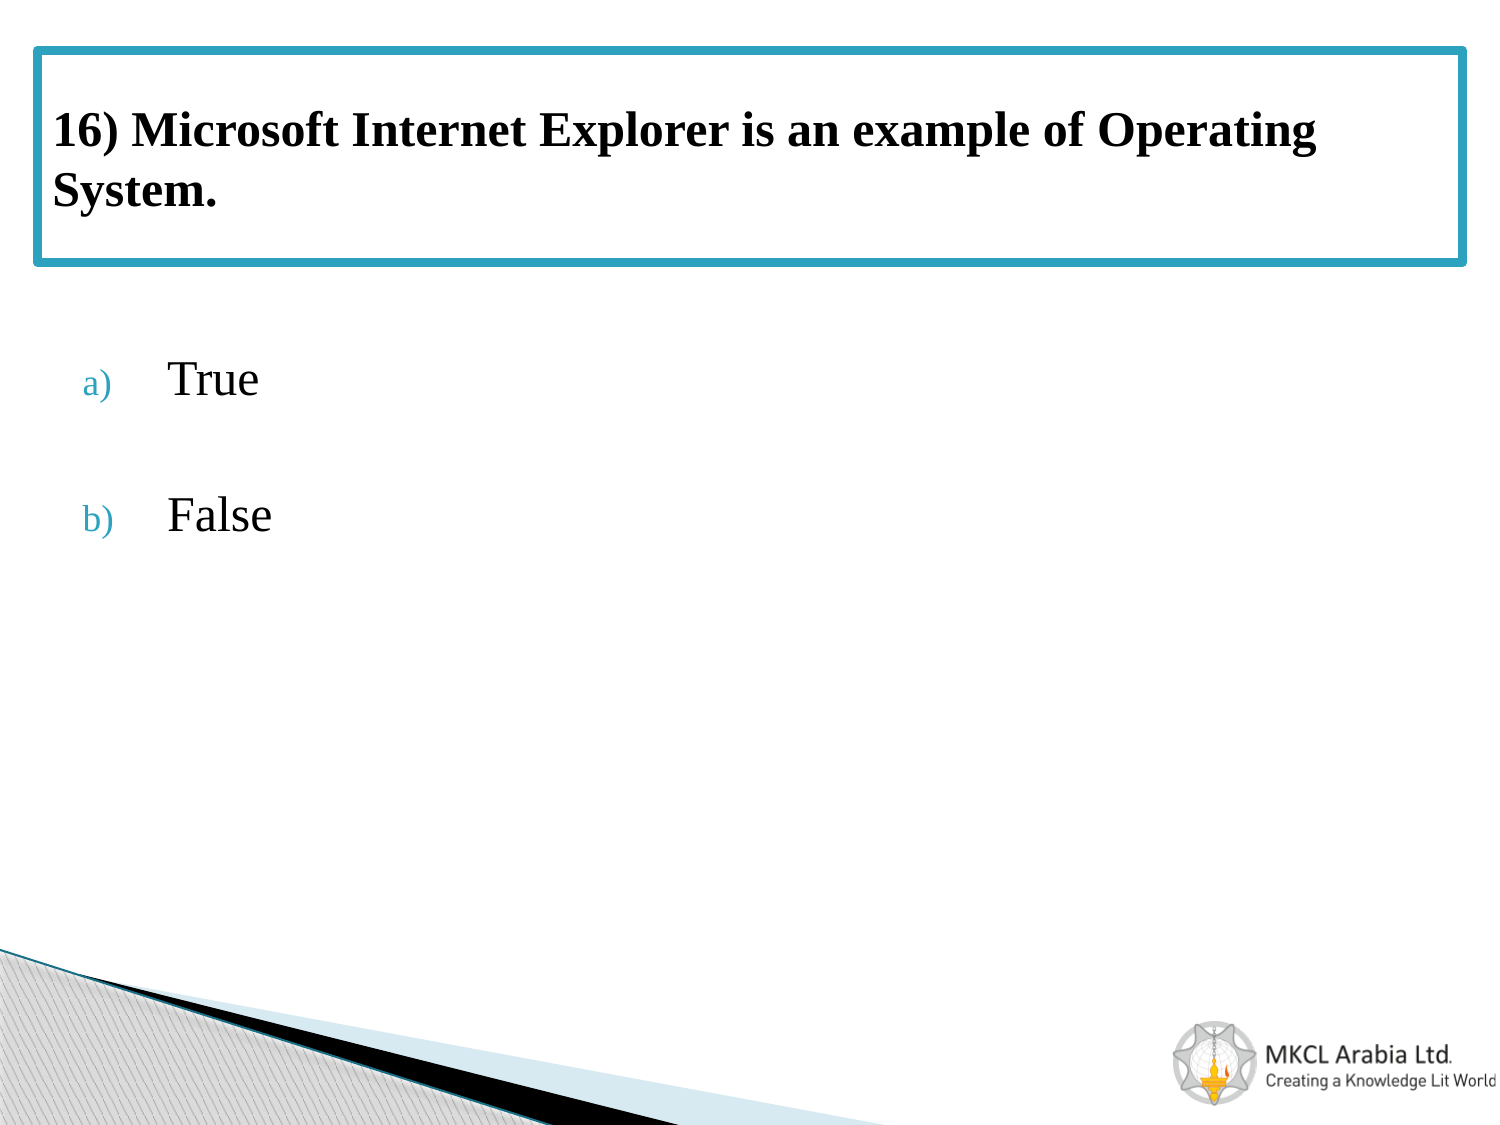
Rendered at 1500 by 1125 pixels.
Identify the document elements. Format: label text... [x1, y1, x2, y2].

picture [1172, 1021, 1496, 1106]
title 16) Microsoft Internet Explorer is an example of Operating System. [33, 46, 1467, 267]
list True False [50, 337, 1400, 943]
